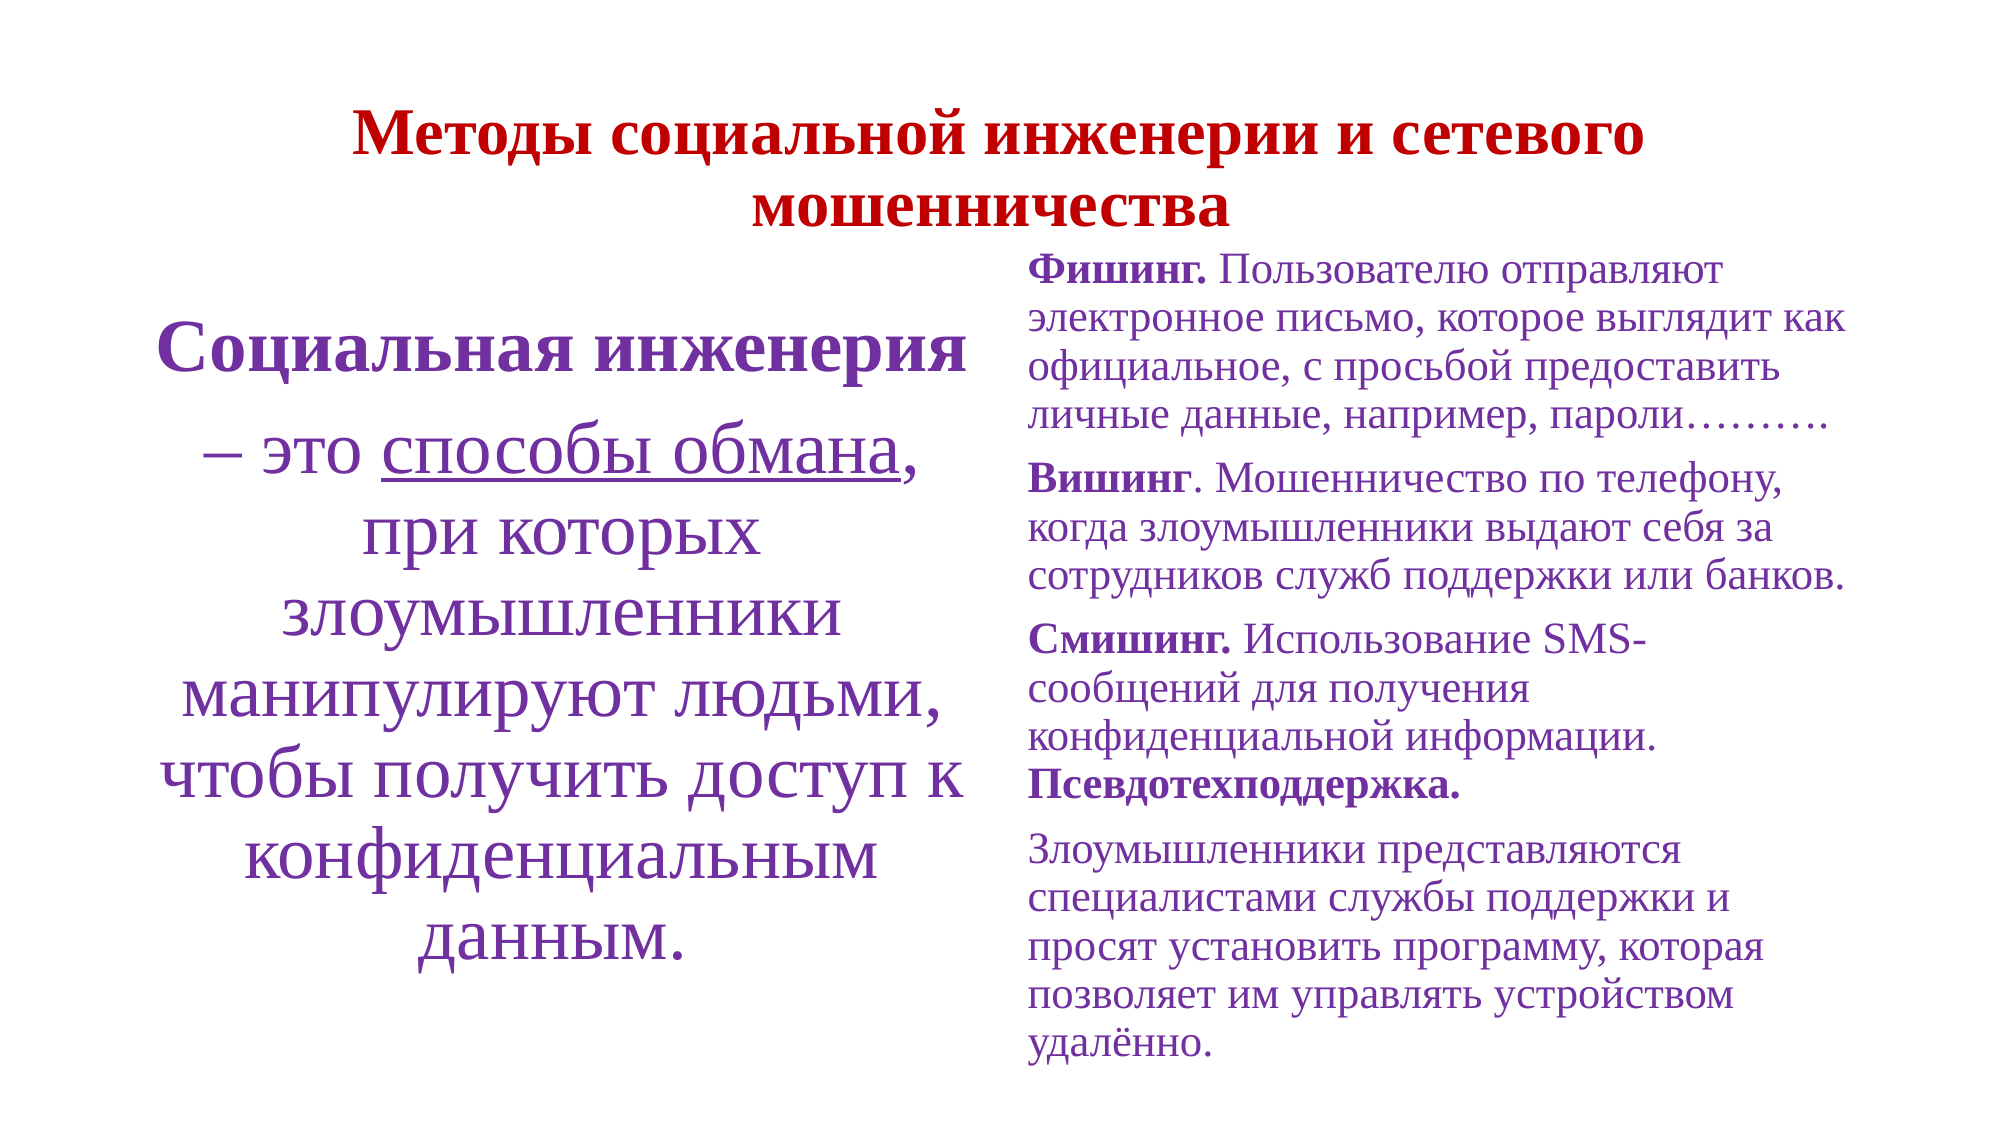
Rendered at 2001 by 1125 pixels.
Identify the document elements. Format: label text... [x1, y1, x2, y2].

list Фишинг. Пользователю отправляют электронное письмо, которое выглядит как официальное, с просьбой предоставить личные данные, например, пароли………. Вишинг. Мошенничество по телефону, когда злоумышленники выдают себя за сотрудников служб поддержки или банков. Смишинг. Использование SMS-сообщений для получения конфиденциальной информации. Псевдотехподдержка. Злоумышленники представляются специалистами службы поддержки и просят установить программу, которая позволяет им управлять устройством удалённо. [1012, 236, 1863, 1095]
list Социальная инженерия – это способы обмана, при которых злоумышленники манипулируют людьми, чтобы получить доступ к конфиденциальным данным. [137, 299, 988, 1014]
title Методы социальной инженерии и сетевого мошенничества [137, 59, 1863, 278]
